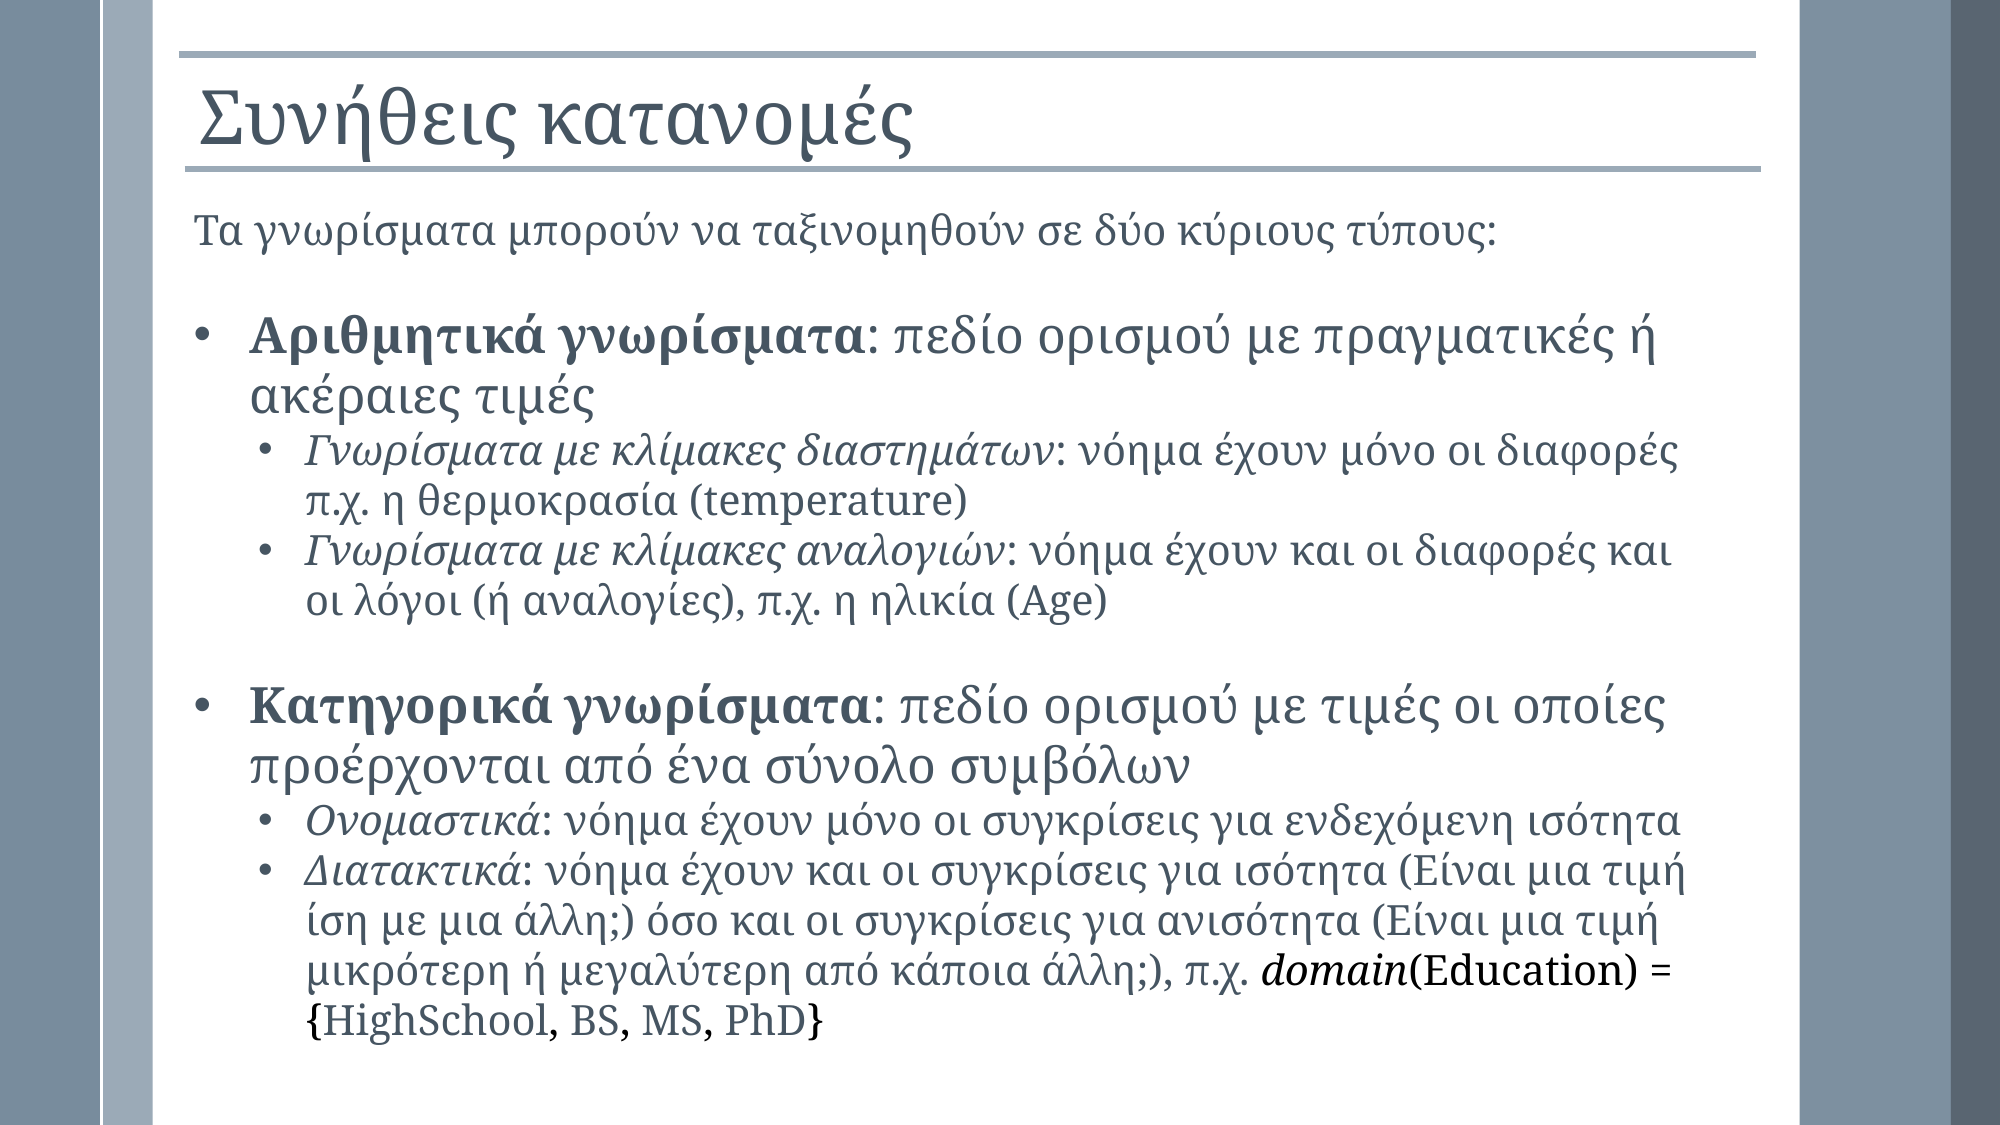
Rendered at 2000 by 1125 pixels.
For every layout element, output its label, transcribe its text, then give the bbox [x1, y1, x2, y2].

text_box Τα γνωρίσματα μπορούν να ταξινομηθούν σε δύο κύριους τύπους: Αριθμητικά γνωρίσματα: πεδίο ορισμού με πραγματικές ή ακέραιες τιμές Γνωρίσματα με κλίμακες διαστημάτων: νόημα έχουν μόνο οι διαφορές π.χ. η θερμοκρασία (temperature) Γνωρίσματα με κλίμακες αναλογιών: νόημα έχουν και οι διαφορές και οι λόγοι (ή αναλογίες), π.χ. η ηλικία (Age) Κατηγορικά γνωρίσματα: πεδίο ορισμού με τιμές οι οποίες προέρχονται από ένα σύνολο συμβόλων Ονομαστικά: νόημα έχουν μόνο οι συγκρίσεις για ενδεχόμενη ισότητα Διατακτικά: νόημα έχουν και οι συγκρίσεις για ισότητα (Είναι μια τιμή ίση με μια άλλη;) όσο και οι συγκρίσεις για ανισότητα (Είναι μια τιμή μικρότερη ή μεγαλύτερη από κάποια άλλη;), π.χ. domain(Education) = {HighSchool, BS, MS, PhD} [178, 196, 1721, 1052]
text_box Συνήθεις κατανομές [184, 62, 1756, 167]
